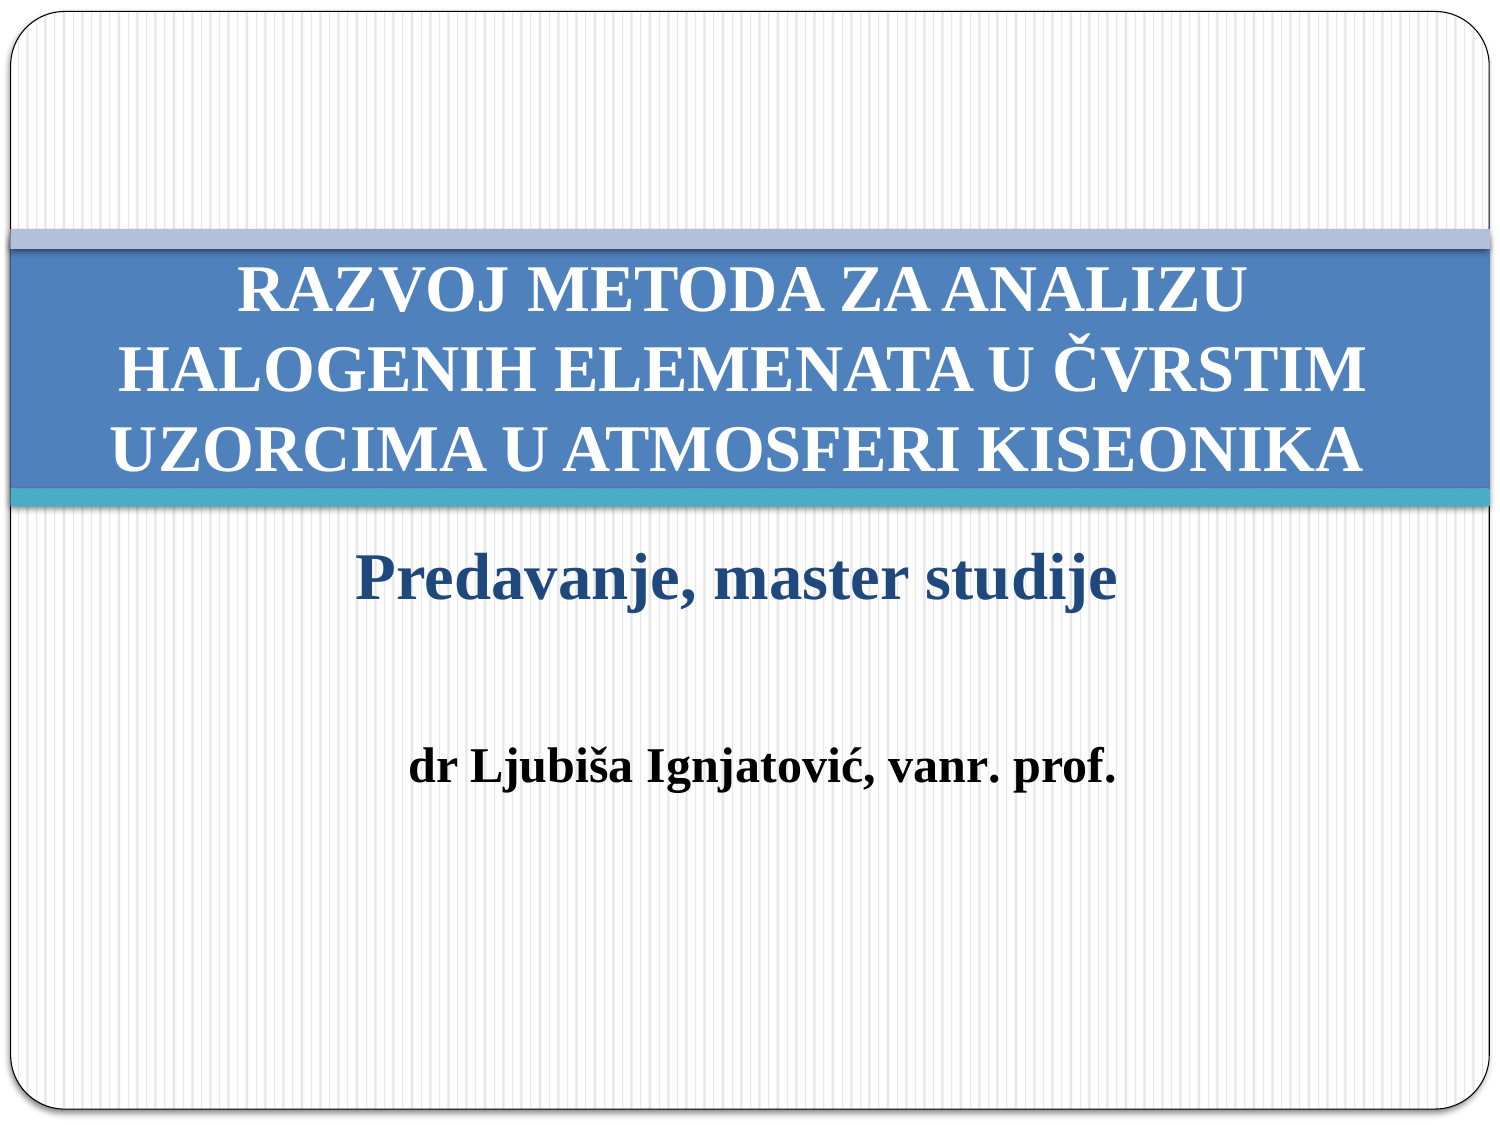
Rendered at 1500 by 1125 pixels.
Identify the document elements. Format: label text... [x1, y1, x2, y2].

text_box dr Ljubiša Ignjatović, vanr. prof. [99, 725, 1413, 801]
text_box RAZVOJ METODA ZA ANALIZU HALOGENIH ELEMENATA U ČVRSTIM UZORCIMA U ATMOSFERI KISEONIKA [37, 237, 1450, 493]
subtitle Predavanje, master studije [212, 525, 1263, 663]
